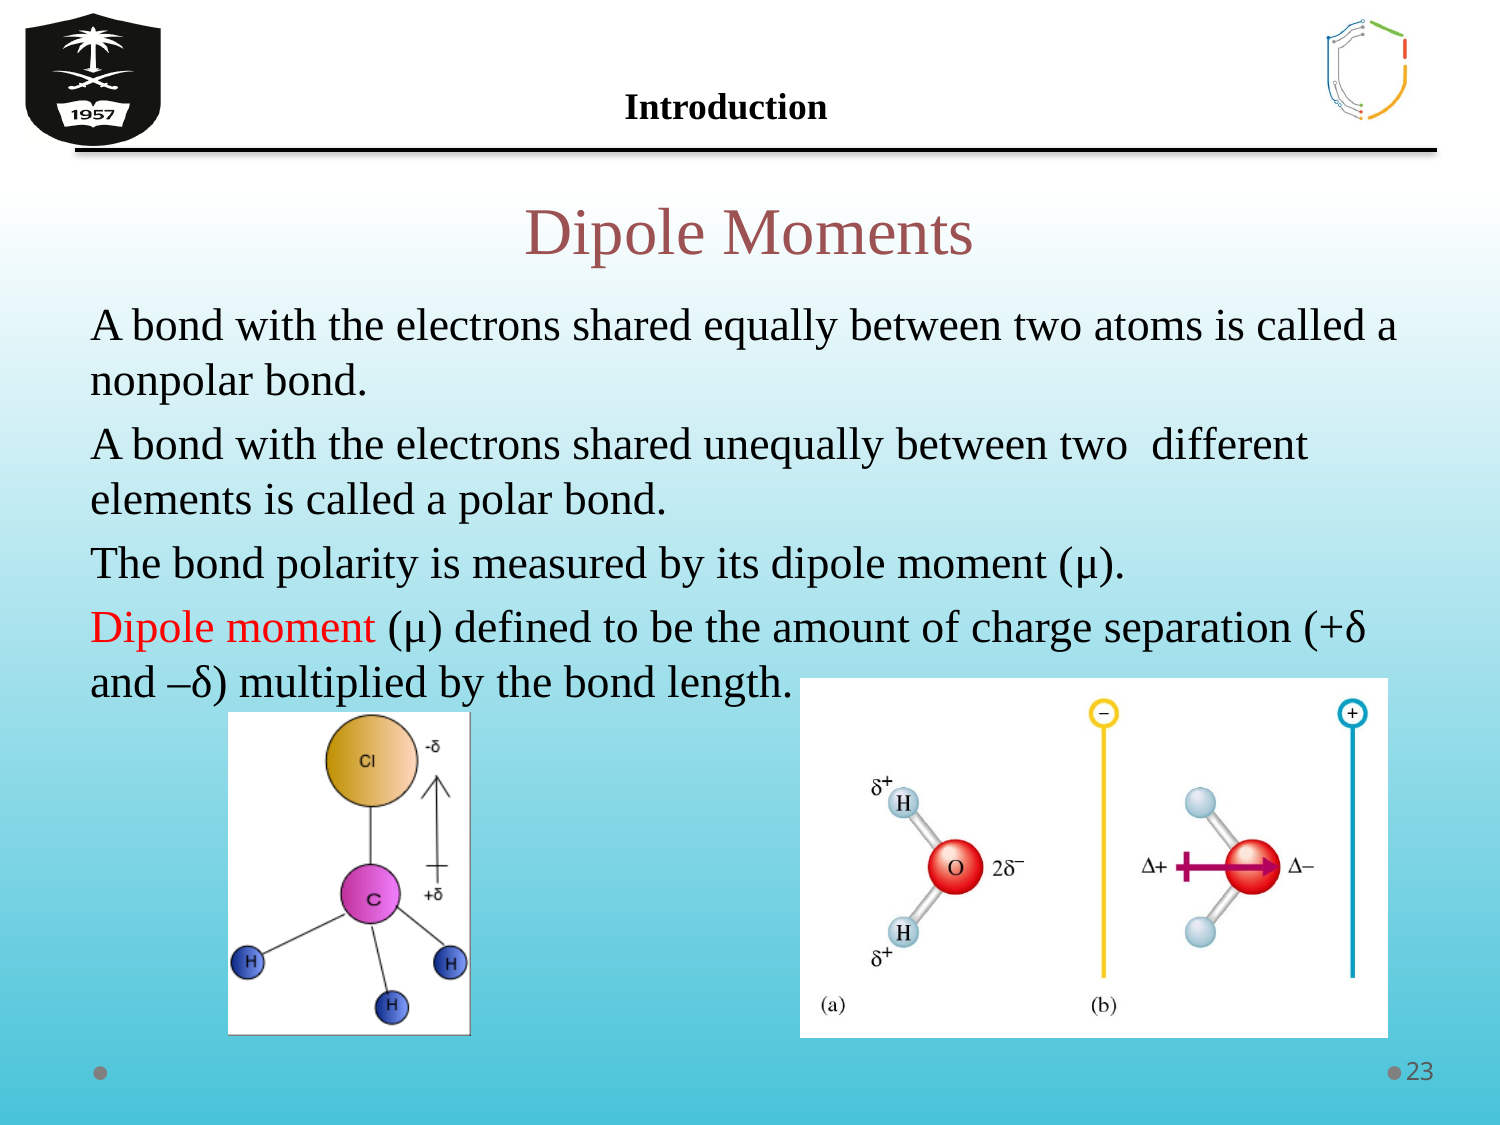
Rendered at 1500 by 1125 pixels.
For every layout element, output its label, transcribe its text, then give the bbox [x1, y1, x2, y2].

picture [24, 12, 163, 151]
picture [799, 678, 1388, 1038]
list A bond with the electrons shared equally between two atoms is called a nonpolar bond. A bond with the electrons shared unequally between two different elements is called a polar bond. The bond polarity is measured by its dipole moment (μ). Dipole moment (μ) defined to be the amount of charge separation (+δ and –δ) multiplied by the bond length. [75, 287, 1425, 1008]
picture [227, 712, 471, 1036]
slide_number 23 [1401, 1042, 1494, 1103]
text_box Introduction [609, 74, 852, 135]
picture [1308, 12, 1426, 137]
title Dipole Moments [75, 174, 1425, 275]
